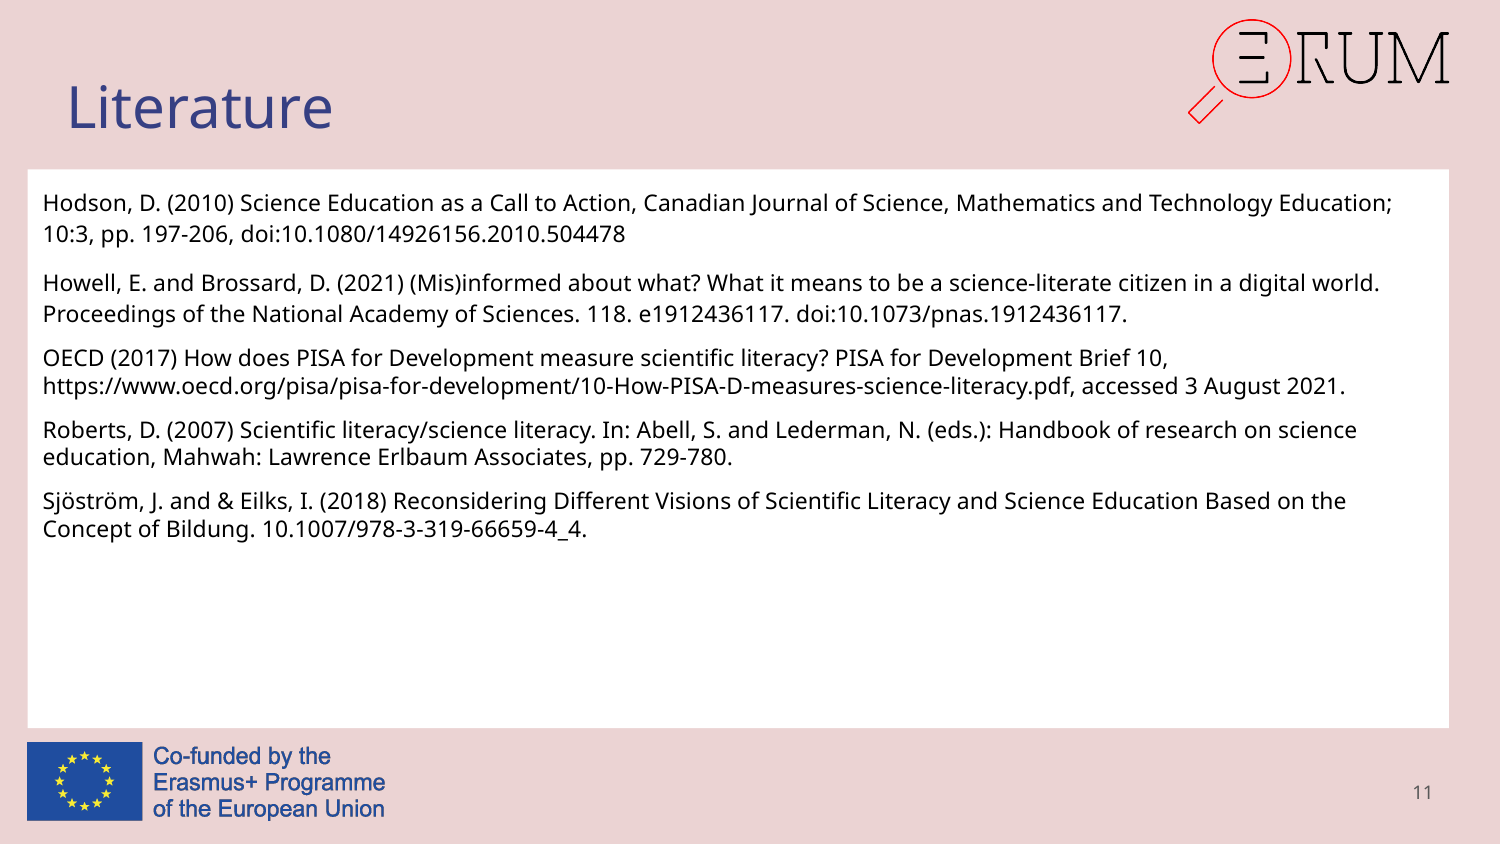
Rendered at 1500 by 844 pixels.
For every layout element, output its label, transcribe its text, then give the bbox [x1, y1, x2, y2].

slide_number 11 [1358, 761, 1449, 826]
picture [1136, 0, 1500, 137]
list Hodson, D. (2010) Science Education as a Call to Action, Canadian Journal of Science, Mathematics and Technology Education; 10:3, pp. 197-206, doi:10.1080/14926156.2010.504478 Howell, E. and Brossard, D. (2021) (Mis)informed about what? What it means to be a science-literate citizen in a digital world. Proceedings of the National Academy of Sciences. 118. e1912436117. doi:10.1073/pnas.1912436117. OECD (2017) How does PISA for Development measure scientific literacy? PISA for Development Brief 10, https://www.oecd.org/pisa/pisa-for-development/10-How-PISA-D-measures-science-literacy.pdf, accessed 3 August 2021. Roberts, D. (2007) Scientific literacy/science literacy. In: Abell, S. and Lederman, N. (eds.): Handbook of research on science education, Mahwah: Lawrence Erlbaum Associates, pp. 729-780. Sjöström, J. and & Eilks, I. (2018) Reconsidering Different Visions of Scientific Literacy and Science Education Based on the Concept of Bildung. 10.1007/978-3-319-66659-4_4. [27, 169, 1449, 729]
title Literature [51, 55, 1168, 150]
picture [27, 742, 385, 821]
